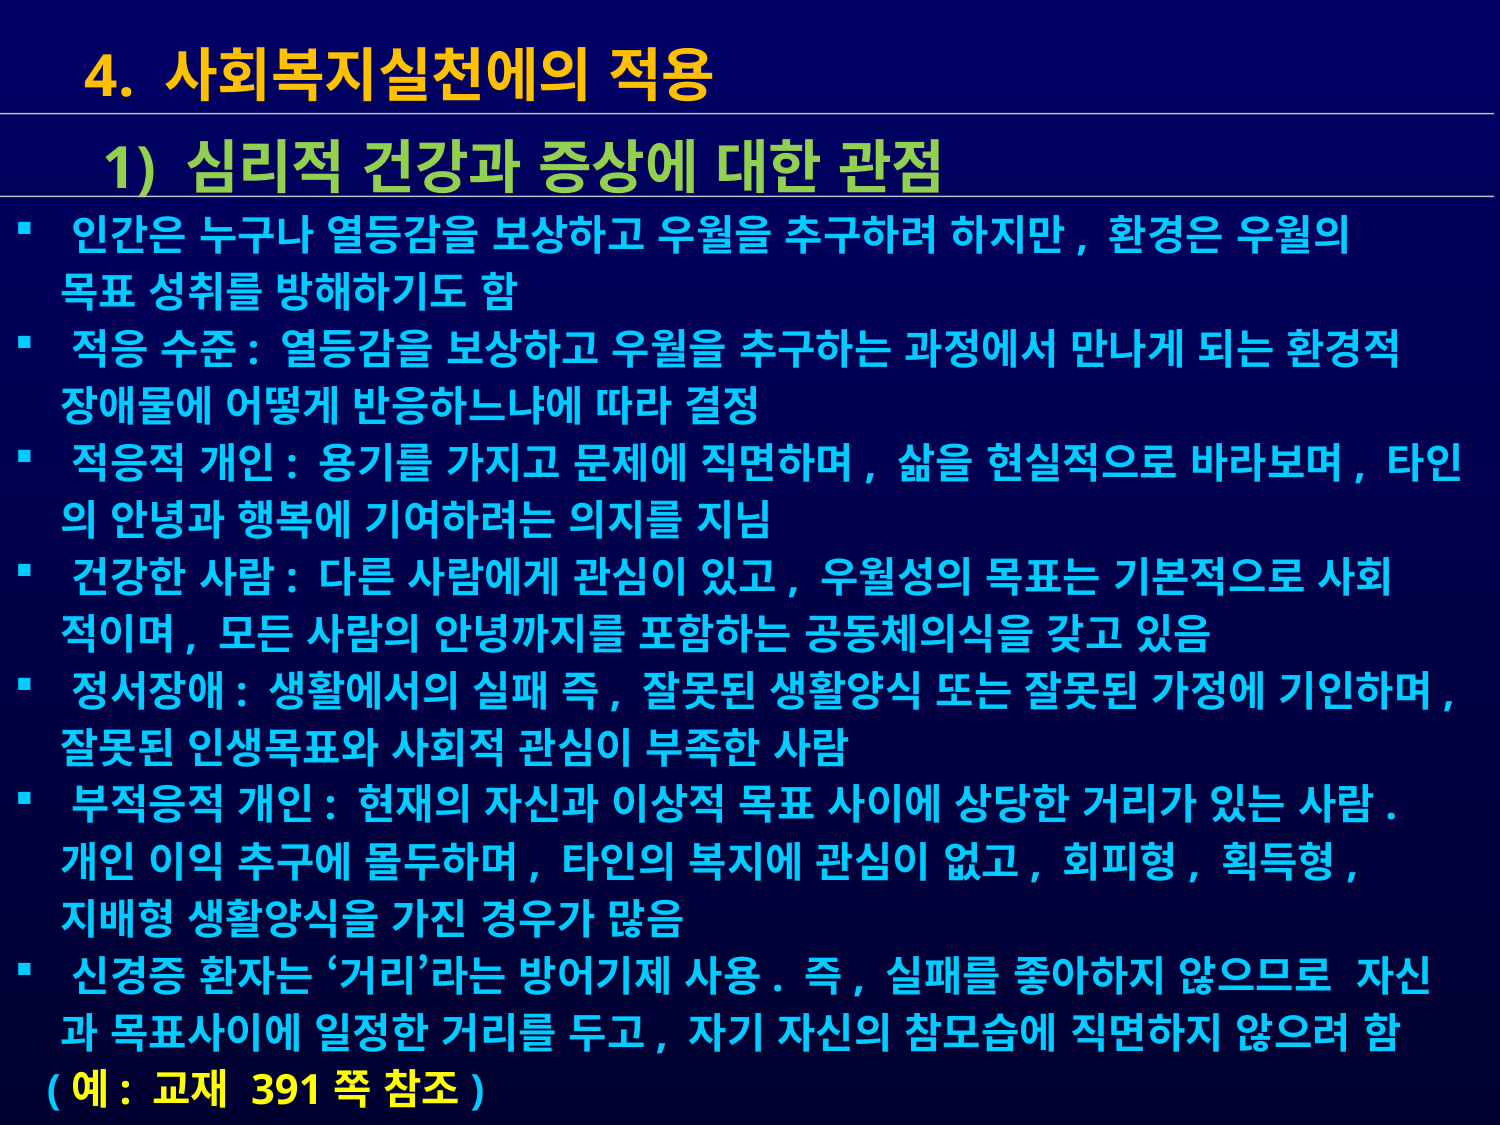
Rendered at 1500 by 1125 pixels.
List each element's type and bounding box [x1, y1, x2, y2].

text_box [0, 30, 1500, 1124]
